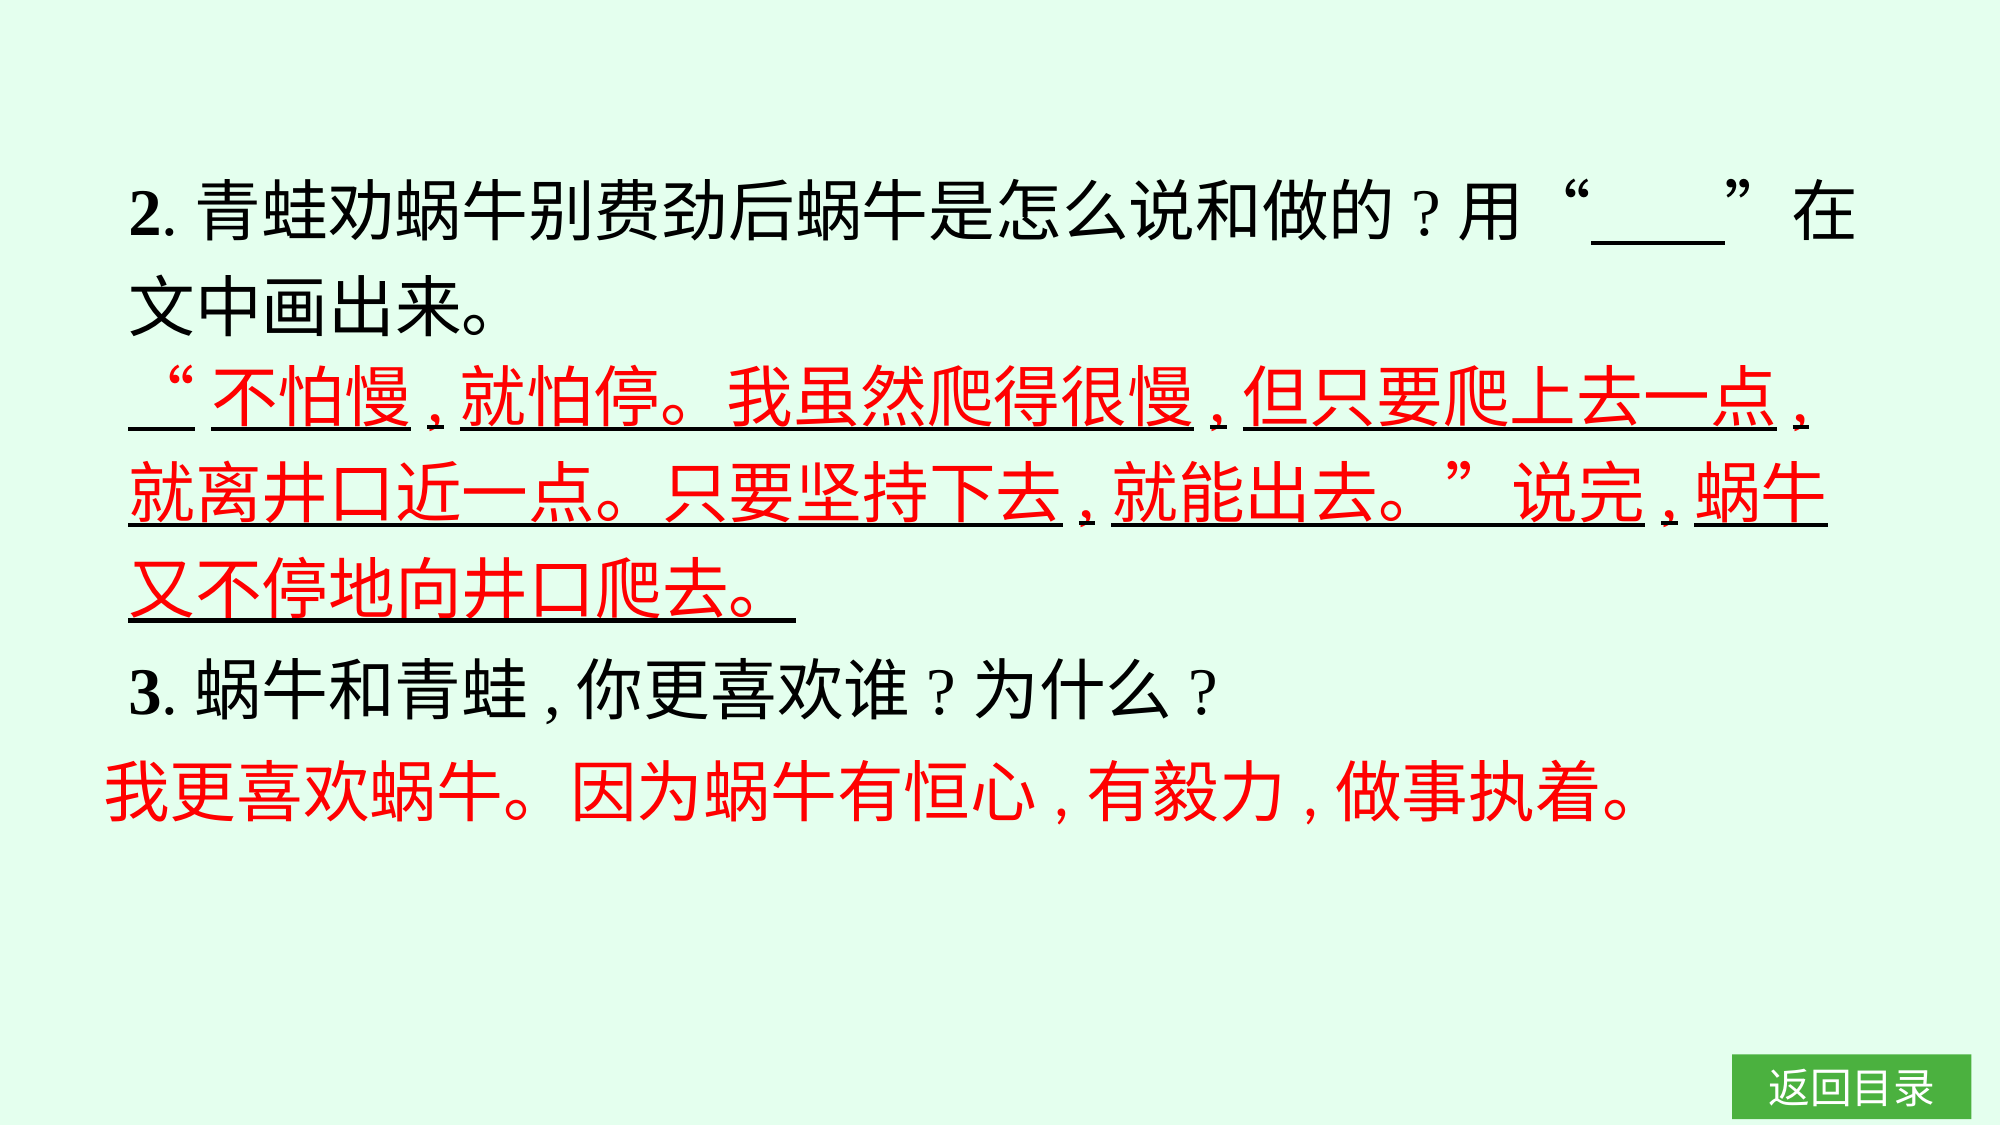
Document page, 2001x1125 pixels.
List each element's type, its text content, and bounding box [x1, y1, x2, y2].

text_box 2.青蛙劝蜗牛别费劲后蜗牛是怎么说和做的?用“ ”在文中画出来。 3.蜗牛和青蛙,你更喜欢谁?为什么? [113, 145, 1887, 331]
text_box 2.青蛙劝蜗牛别费劲后蜗牛是怎么说和做的?用“ ”在文中画出来。 3.蜗牛和青蛙,你更喜欢谁?为什么? [113, 634, 1887, 736]
text_box “不怕慢,就怕停。我虽然爬得很慢,但只要爬上去一点,就离井口近一点。只要坚持下去,就能出去。”说完,蜗牛又不停地向井口爬去。 [113, 331, 1887, 634]
text_box 我更喜欢蜗牛。因为蜗牛有恒心,有毅力,做事执着。 [88, 726, 1684, 837]
